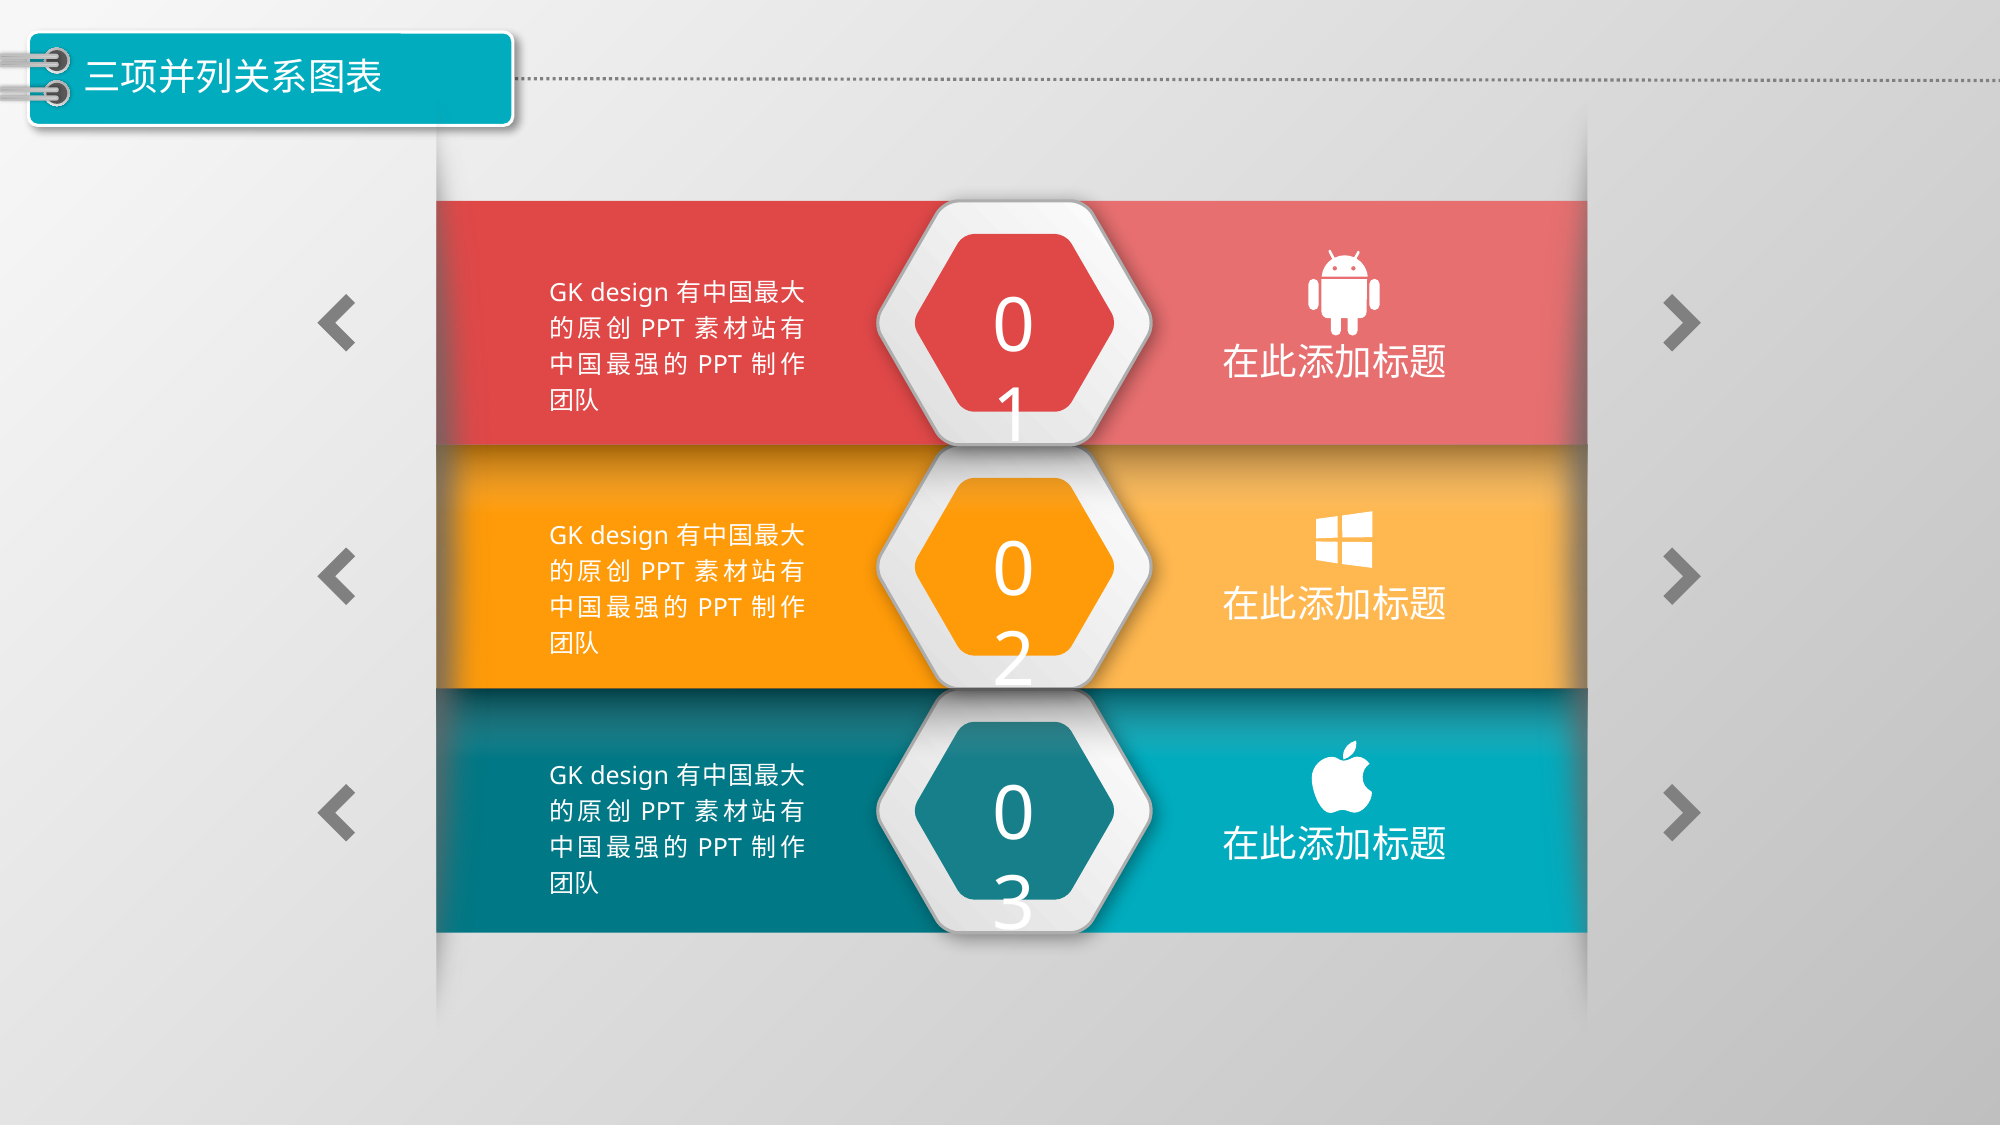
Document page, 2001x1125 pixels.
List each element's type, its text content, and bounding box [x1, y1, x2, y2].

text_box [1106, 758, 1527, 934]
text_box [315, 782, 357, 843]
text_box [1662, 597, 1682, 607]
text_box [876, 200, 1153, 445]
text_box 在此添加标题 [1207, 813, 1479, 873]
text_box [1311, 740, 1372, 813]
text_box [1153, 200, 1527, 444]
text_box 在此添加标题 [1207, 330, 1479, 391]
picture [0, 536, 948, 597]
text_box [497, 758, 931, 934]
text_box [497, 200, 876, 444]
text_box GK design有中国最大的原创PPT素材站有中国最强的PPT制作团队 [534, 746, 820, 905]
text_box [436, 444, 1588, 689]
picture [1076, 536, 2000, 597]
text_box [315, 292, 357, 354]
text_box GK design有中国最大的原创PPT素材站有中国最强的PPT制作团队 [534, 263, 820, 422]
text_box [497, 689, 876, 758]
text_box [1661, 782, 1703, 843]
text_box [1153, 689, 1527, 758]
title 三项并列关系图表 [68, 33, 569, 124]
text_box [876, 689, 1153, 933]
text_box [1315, 511, 1373, 568]
text_box [1661, 292, 1703, 353]
text_box [1307, 248, 1381, 330]
text_box [336, 597, 356, 607]
